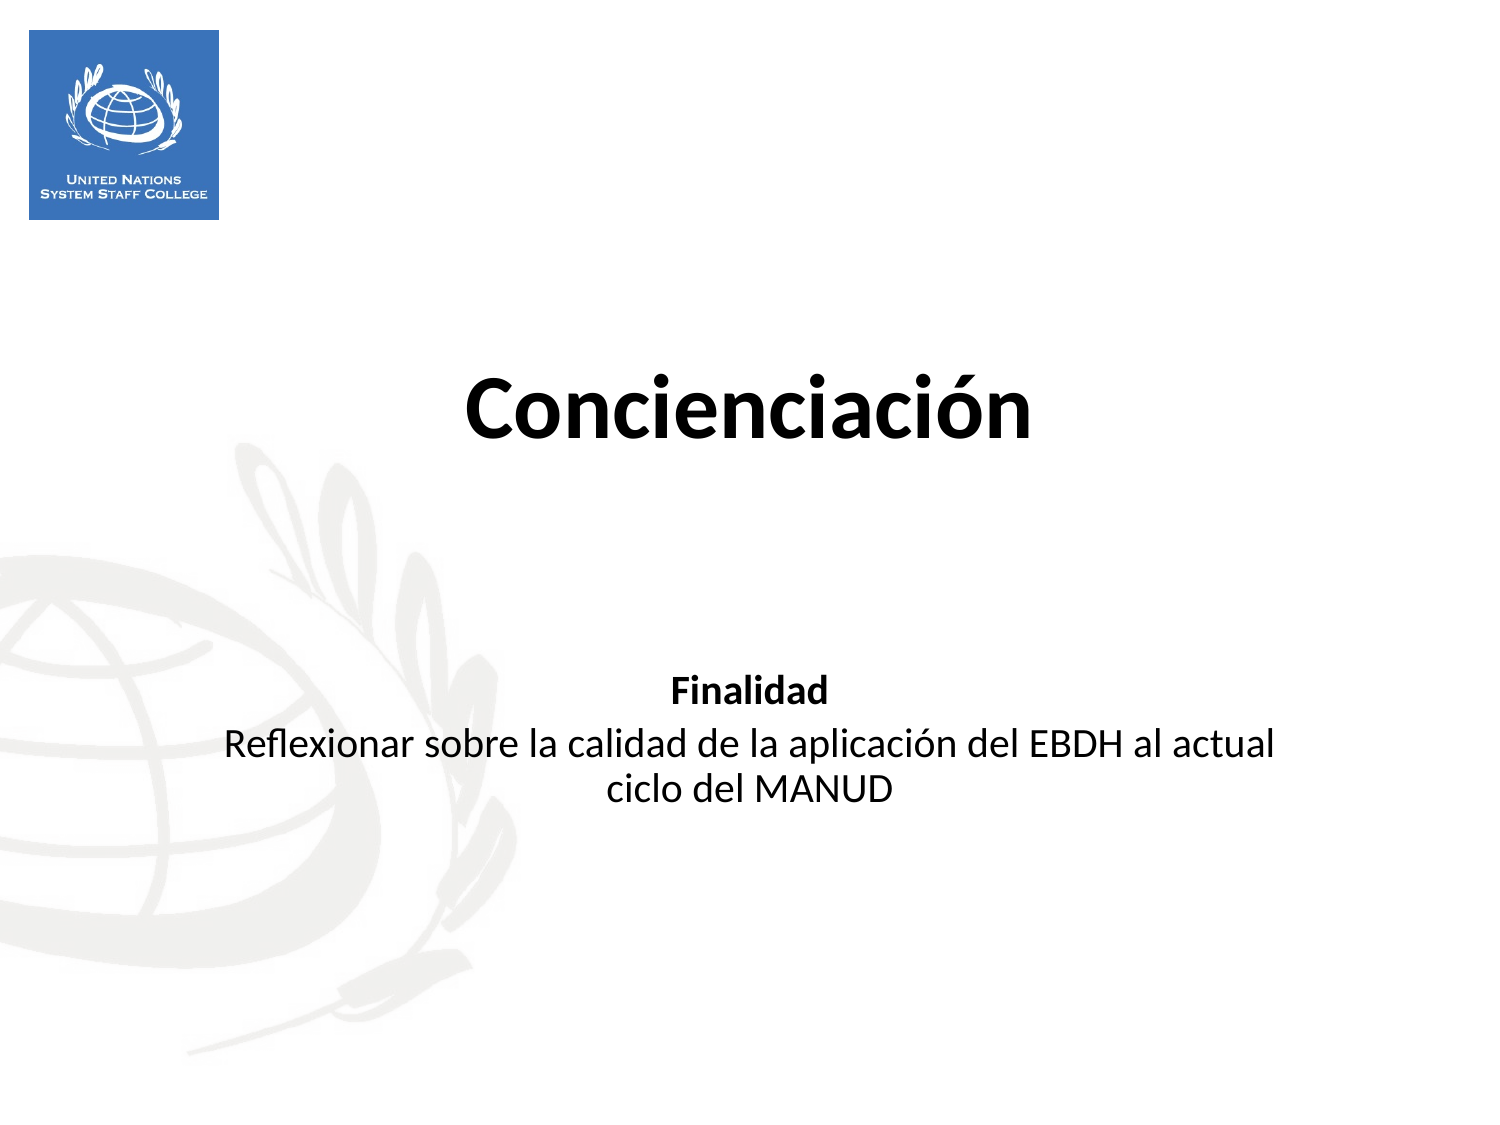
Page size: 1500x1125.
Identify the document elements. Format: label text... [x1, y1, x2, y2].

title Concienciación [112, 212, 1388, 591]
subtitle Finalidad Reflexionar sobre la calidad de la aplicación del EBDH al actual ciclo del MANUD [193, 660, 1307, 978]
picture [29, 30, 219, 220]
